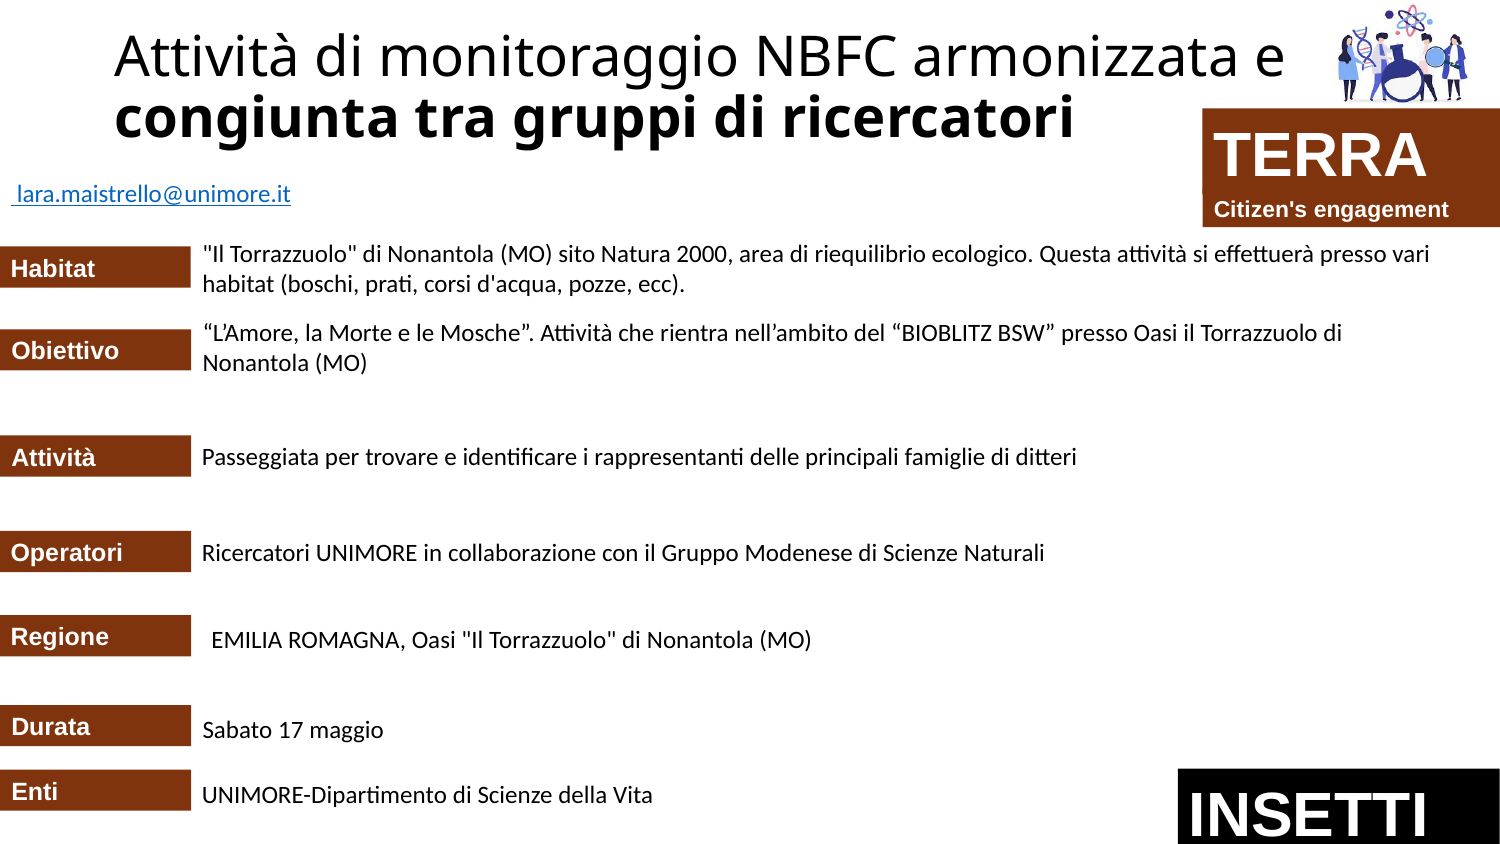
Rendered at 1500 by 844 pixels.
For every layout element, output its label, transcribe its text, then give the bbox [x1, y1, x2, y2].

text_box Attività [0, 435, 190, 477]
text_box Sabato 17 maggio [191, 707, 1475, 749]
text_box EMILIA ROMAGNA, Oasi "Il Torrazzuolo" di Nonantola (MO) [200, 617, 1484, 659]
text_box Habitat [0, 246, 191, 288]
text_box Obiettivo [0, 329, 191, 371]
text_box TERRA [1253, 108, 1500, 188]
picture [1322, 0, 1485, 117]
text_box “L’Amore, la Morte e le Mosche”. Attività che rientra nell’ambito del “BIOBLITZ BSW” presso Oasi il Torrazzuolo di Nonantola (MO) [191, 311, 1444, 383]
text_box UNIMORE-Dipartimento di Scienze della Vita [190, 772, 1177, 814]
text_box Durata [0, 705, 192, 747]
text_box "Il Torrazzuolo" di Nonantola (MO) sito Natura 2000, area di riequilibrio ecologico. Questa attività si effettuerà presso vari habitat (boschi, prati, corsi d'acqua, pozze, ecc). [191, 231, 1484, 303]
text_box Regione [0, 615, 192, 657]
text_box INSETTI [1177, 768, 1500, 844]
text_box lara.maistrello@unimore.it [0, 170, 1253, 214]
text_box Enti [0, 769, 192, 811]
text_box Citizen's engagement [1202, 188, 1500, 228]
text_box Ricercatori UNIMORE in collaborazione con il Gruppo Modenese di Scienze Naturali [190, 528, 1444, 573]
text_box Passeggiata per trovare e identificare i rappresentanti delle principali famiglie di ditteri [190, 435, 1475, 477]
text_box Operatori [0, 530, 190, 573]
text_box Attività di monitoraggio NBFC armonizzata e congiunta tra gruppi di ricercatori [103, 7, 1307, 171]
